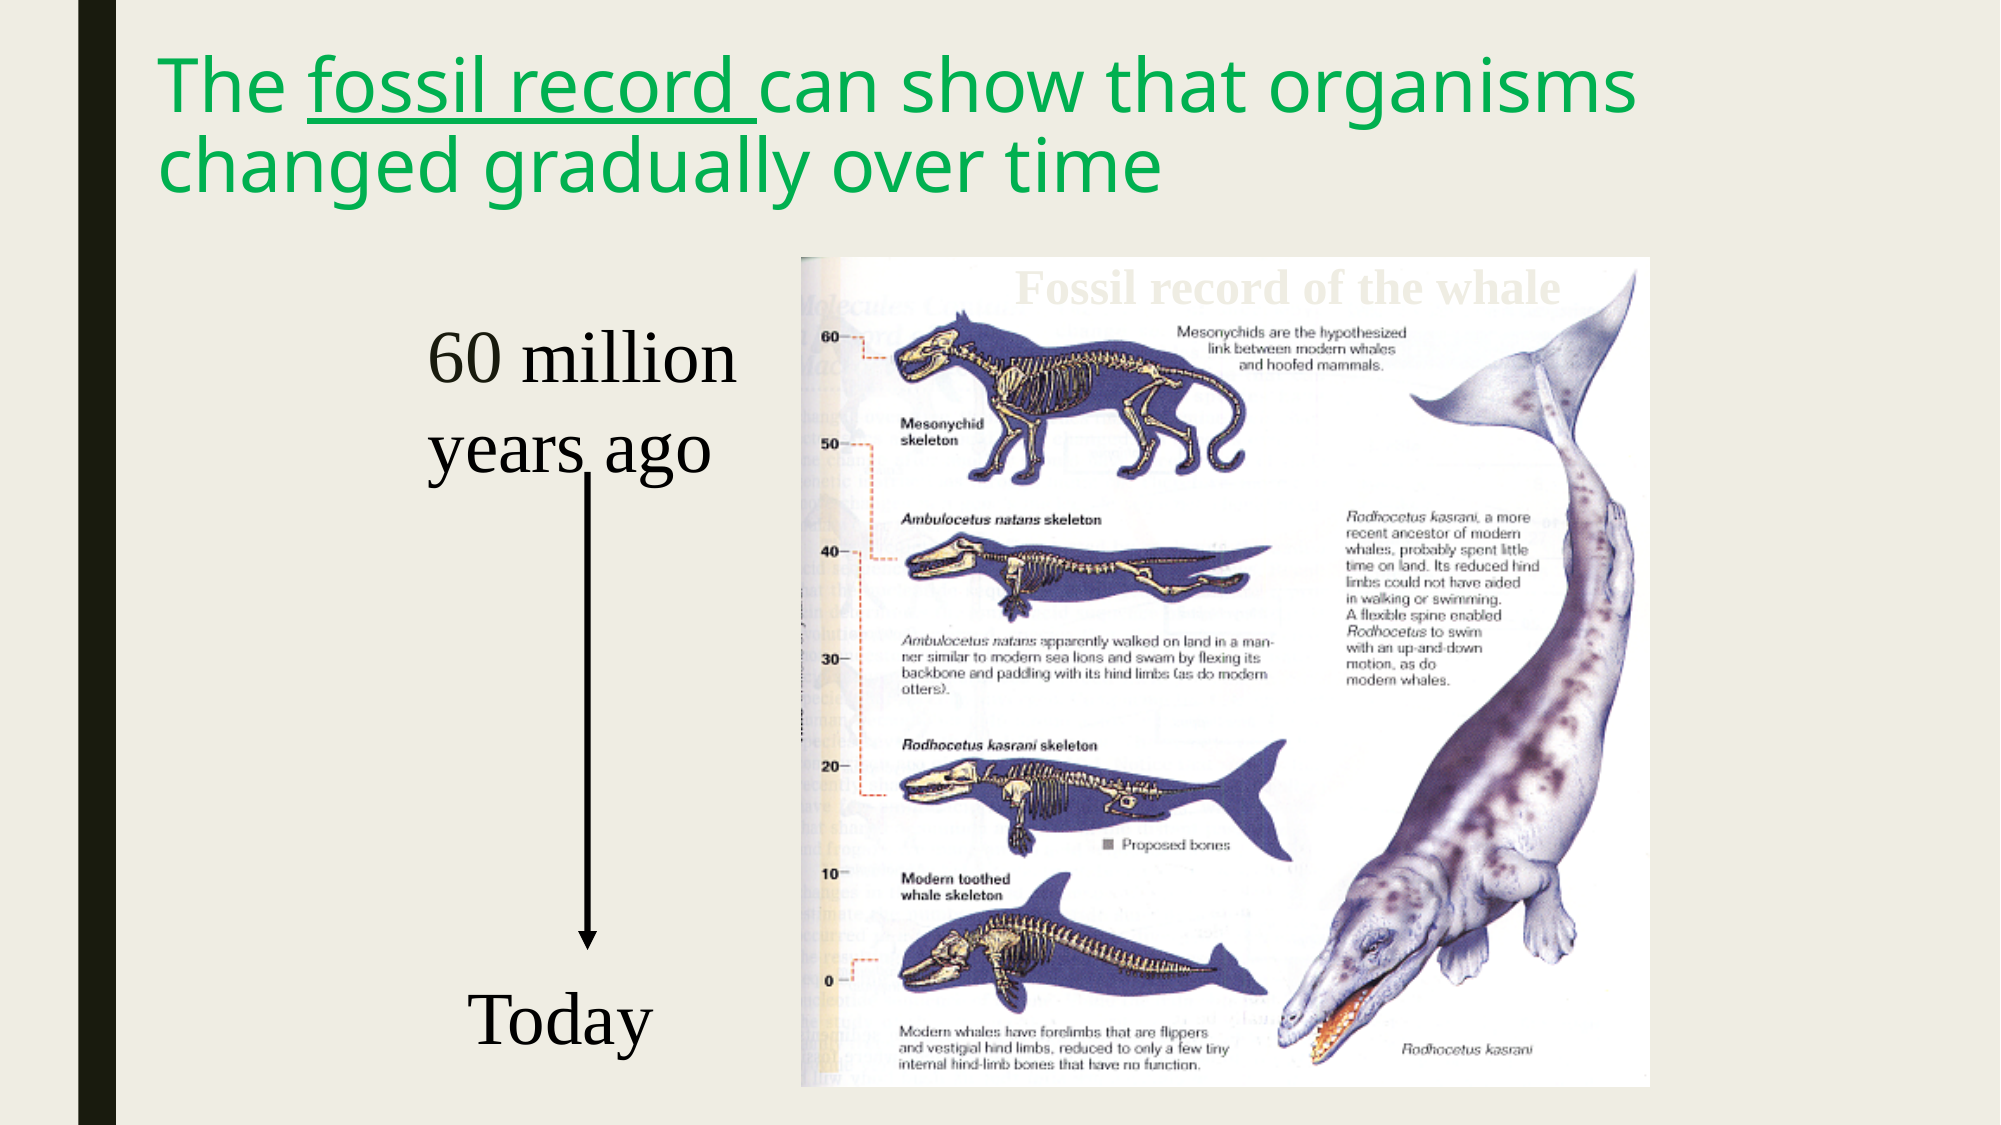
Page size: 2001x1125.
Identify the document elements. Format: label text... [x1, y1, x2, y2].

text_box [581, 474, 594, 950]
title The fossil record can show that organisms changed gradually over time [142, 41, 1718, 285]
text_box 60 million years ago [412, 299, 753, 495]
text_box Today [452, 962, 669, 1068]
text_box Fossil record of the whale [999, 247, 1650, 257]
picture [801, 257, 1650, 1087]
